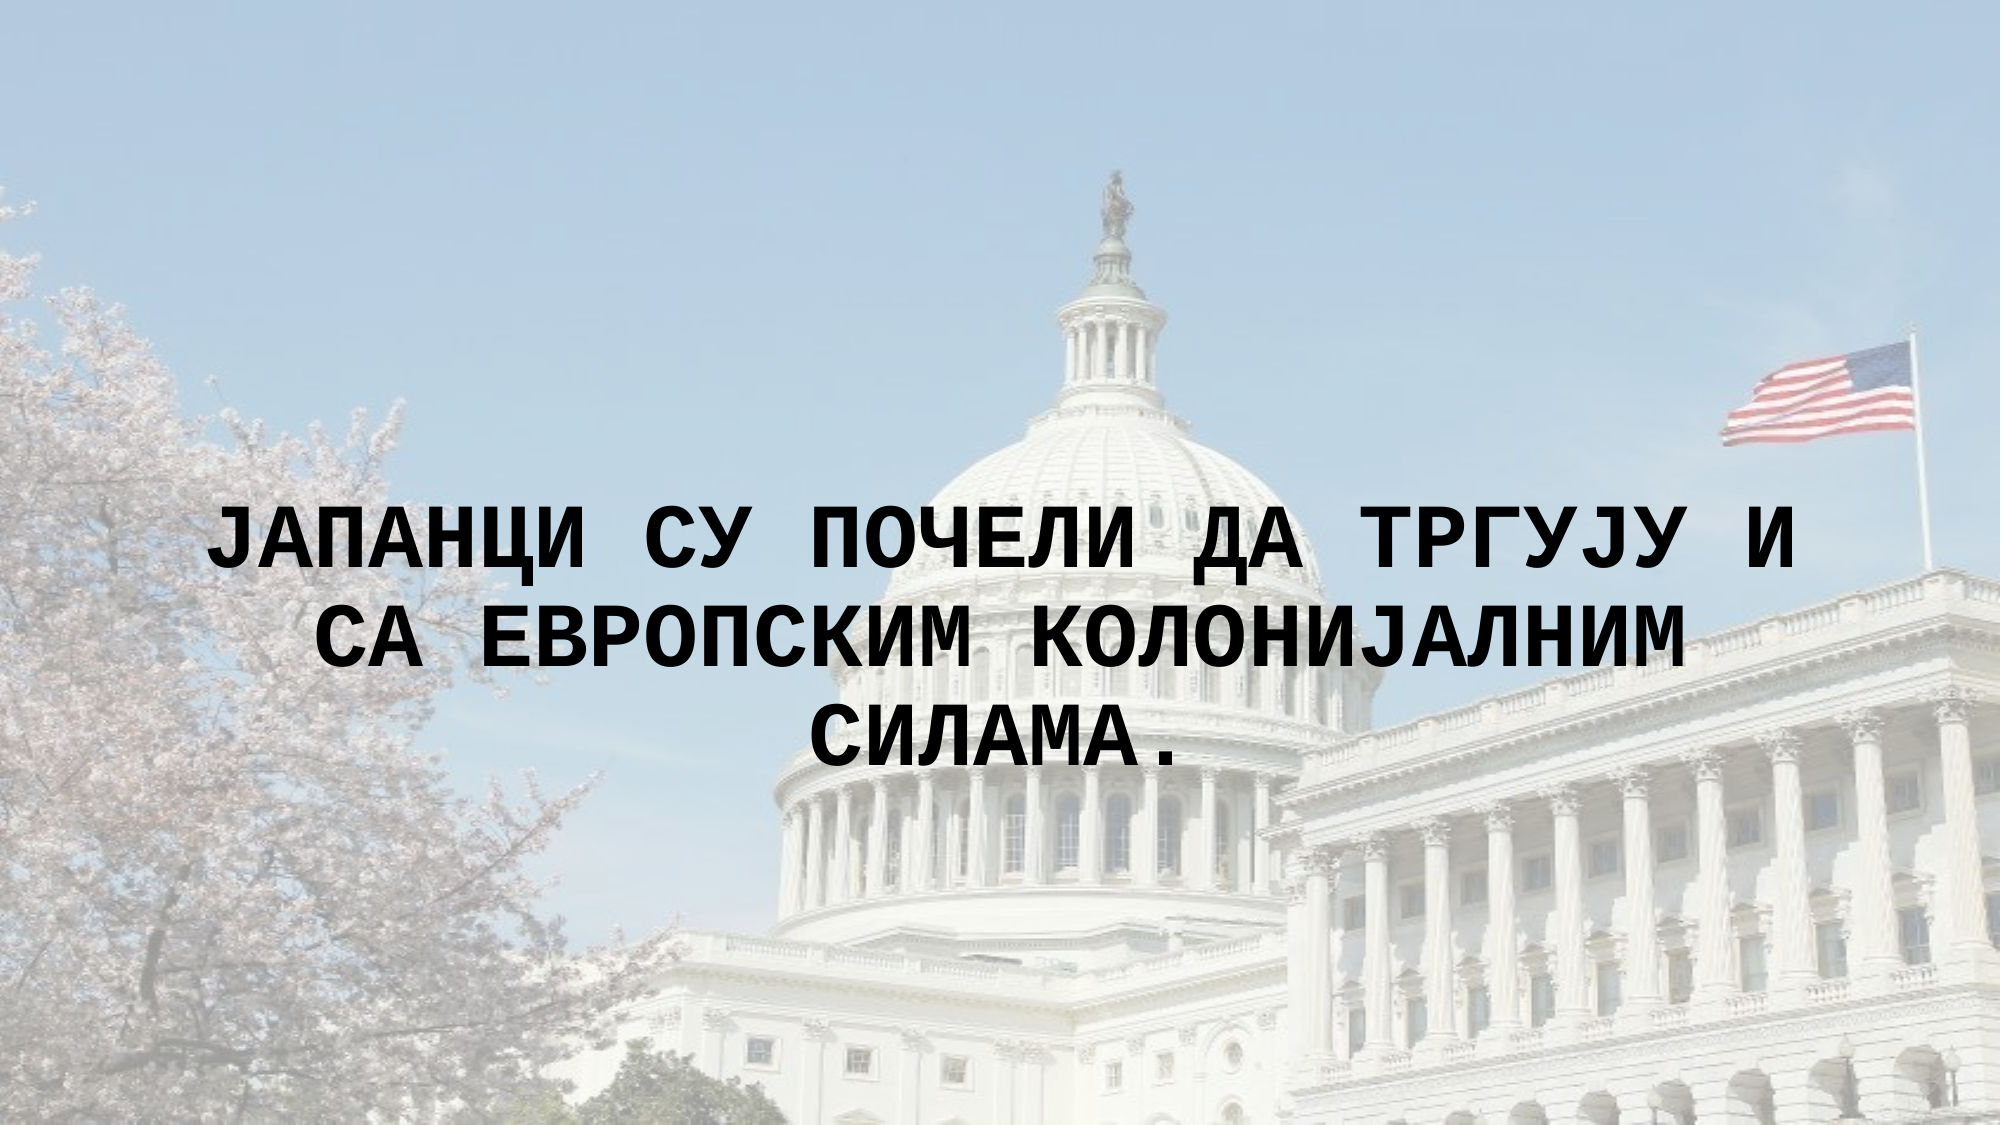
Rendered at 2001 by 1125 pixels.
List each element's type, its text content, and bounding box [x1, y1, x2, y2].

title ЈАПАНЦИ СУ ПОЧЕЛИ ДА ТРГУЈУ И СА ЕВРОПСКИМ КОЛОНИЈАЛНИМ СИЛАМА. [109, 271, 1893, 1003]
